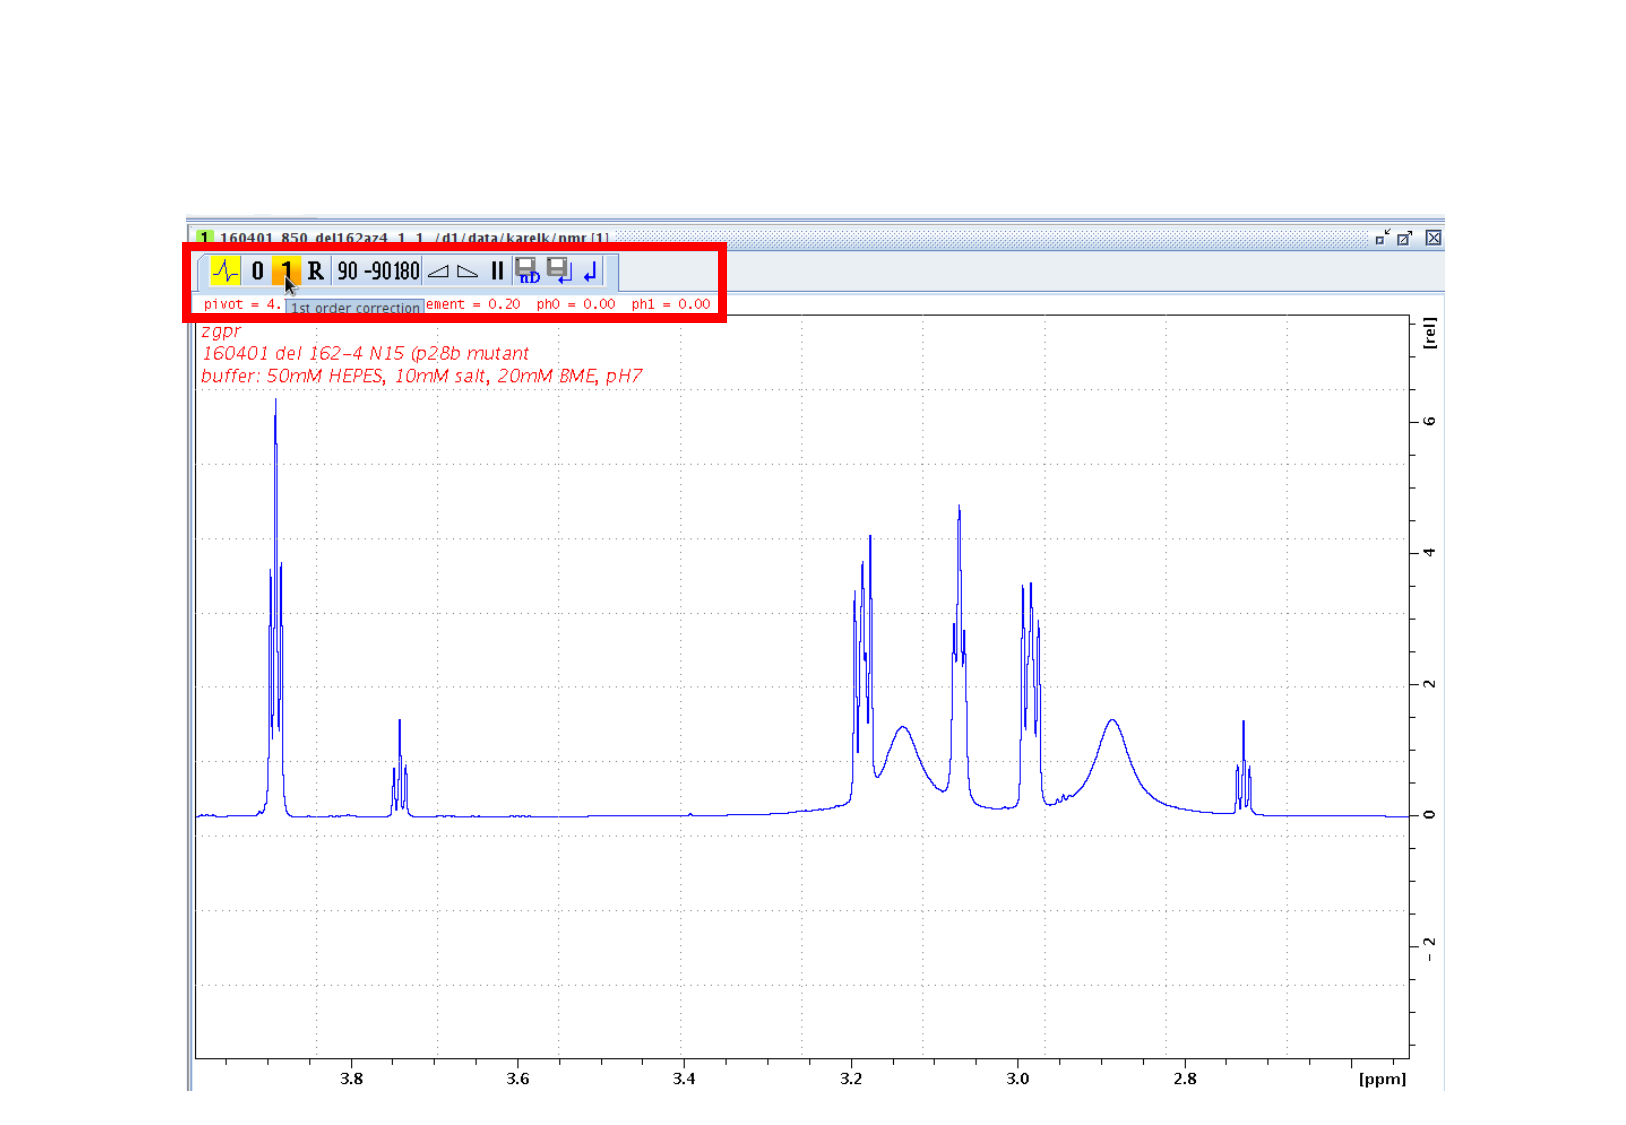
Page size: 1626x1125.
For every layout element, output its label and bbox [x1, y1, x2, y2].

picture [186, 214, 1445, 1092]
